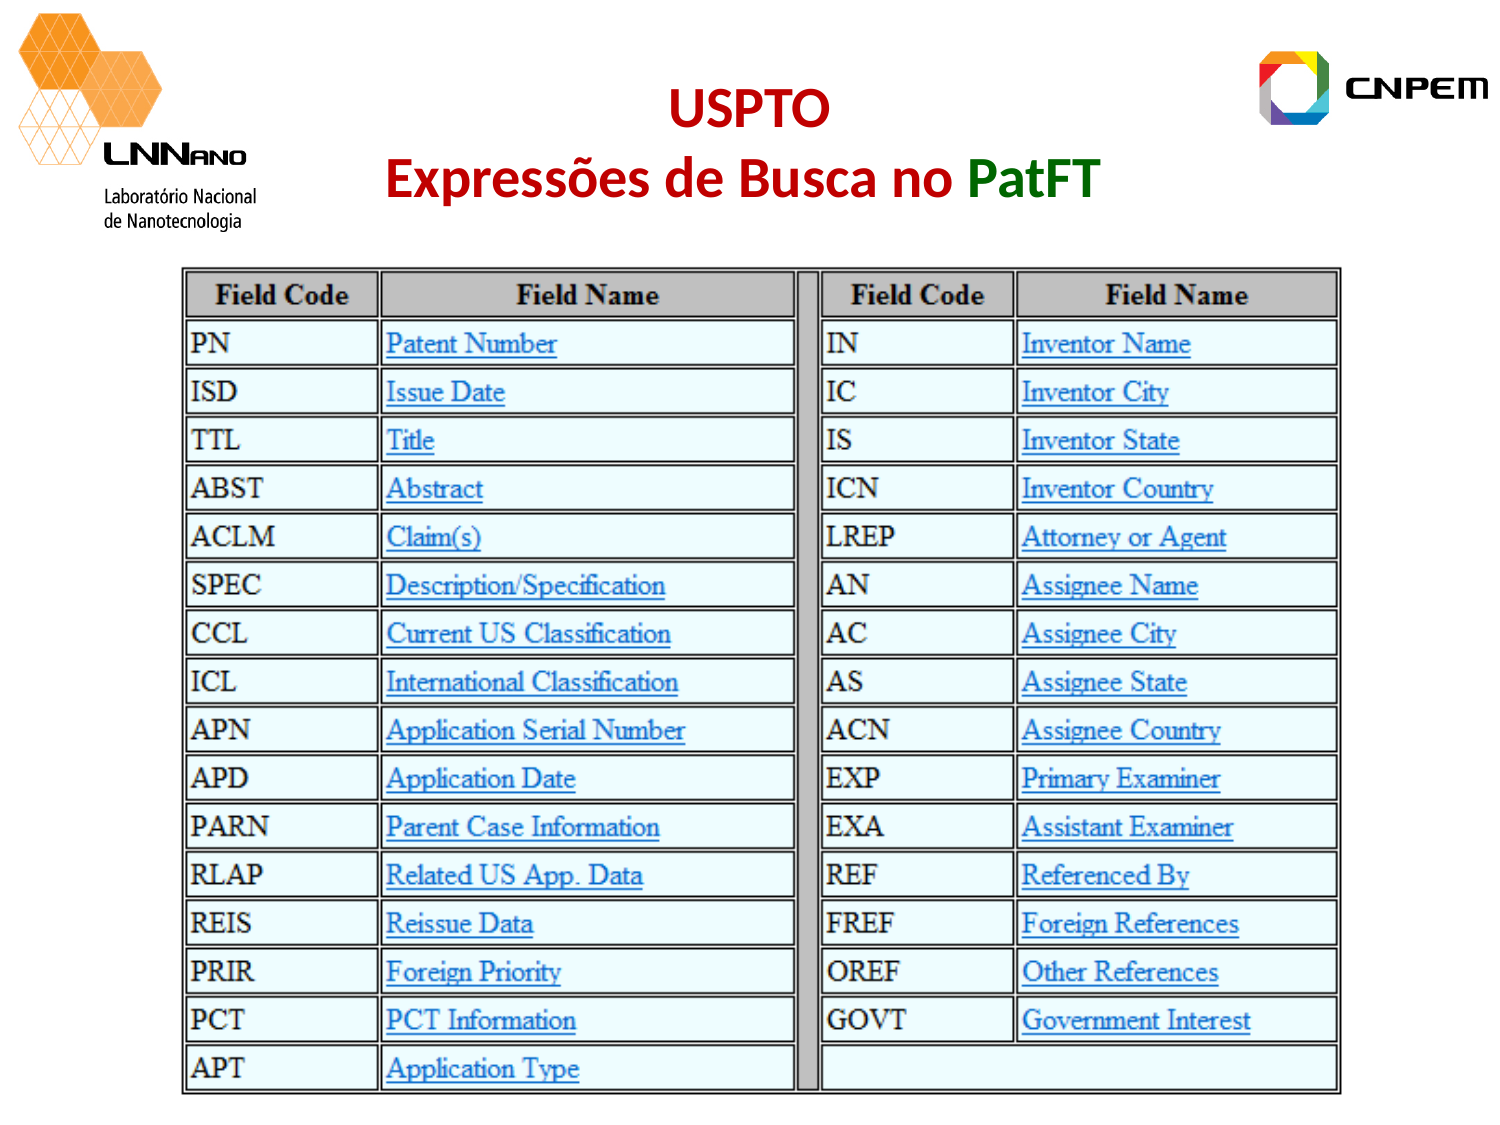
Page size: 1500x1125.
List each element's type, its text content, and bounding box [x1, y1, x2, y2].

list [170, 251, 1353, 1107]
picture [0, 11, 1500, 232]
title USPTO Expressões de Busca no PatFT [75, 45, 1425, 233]
